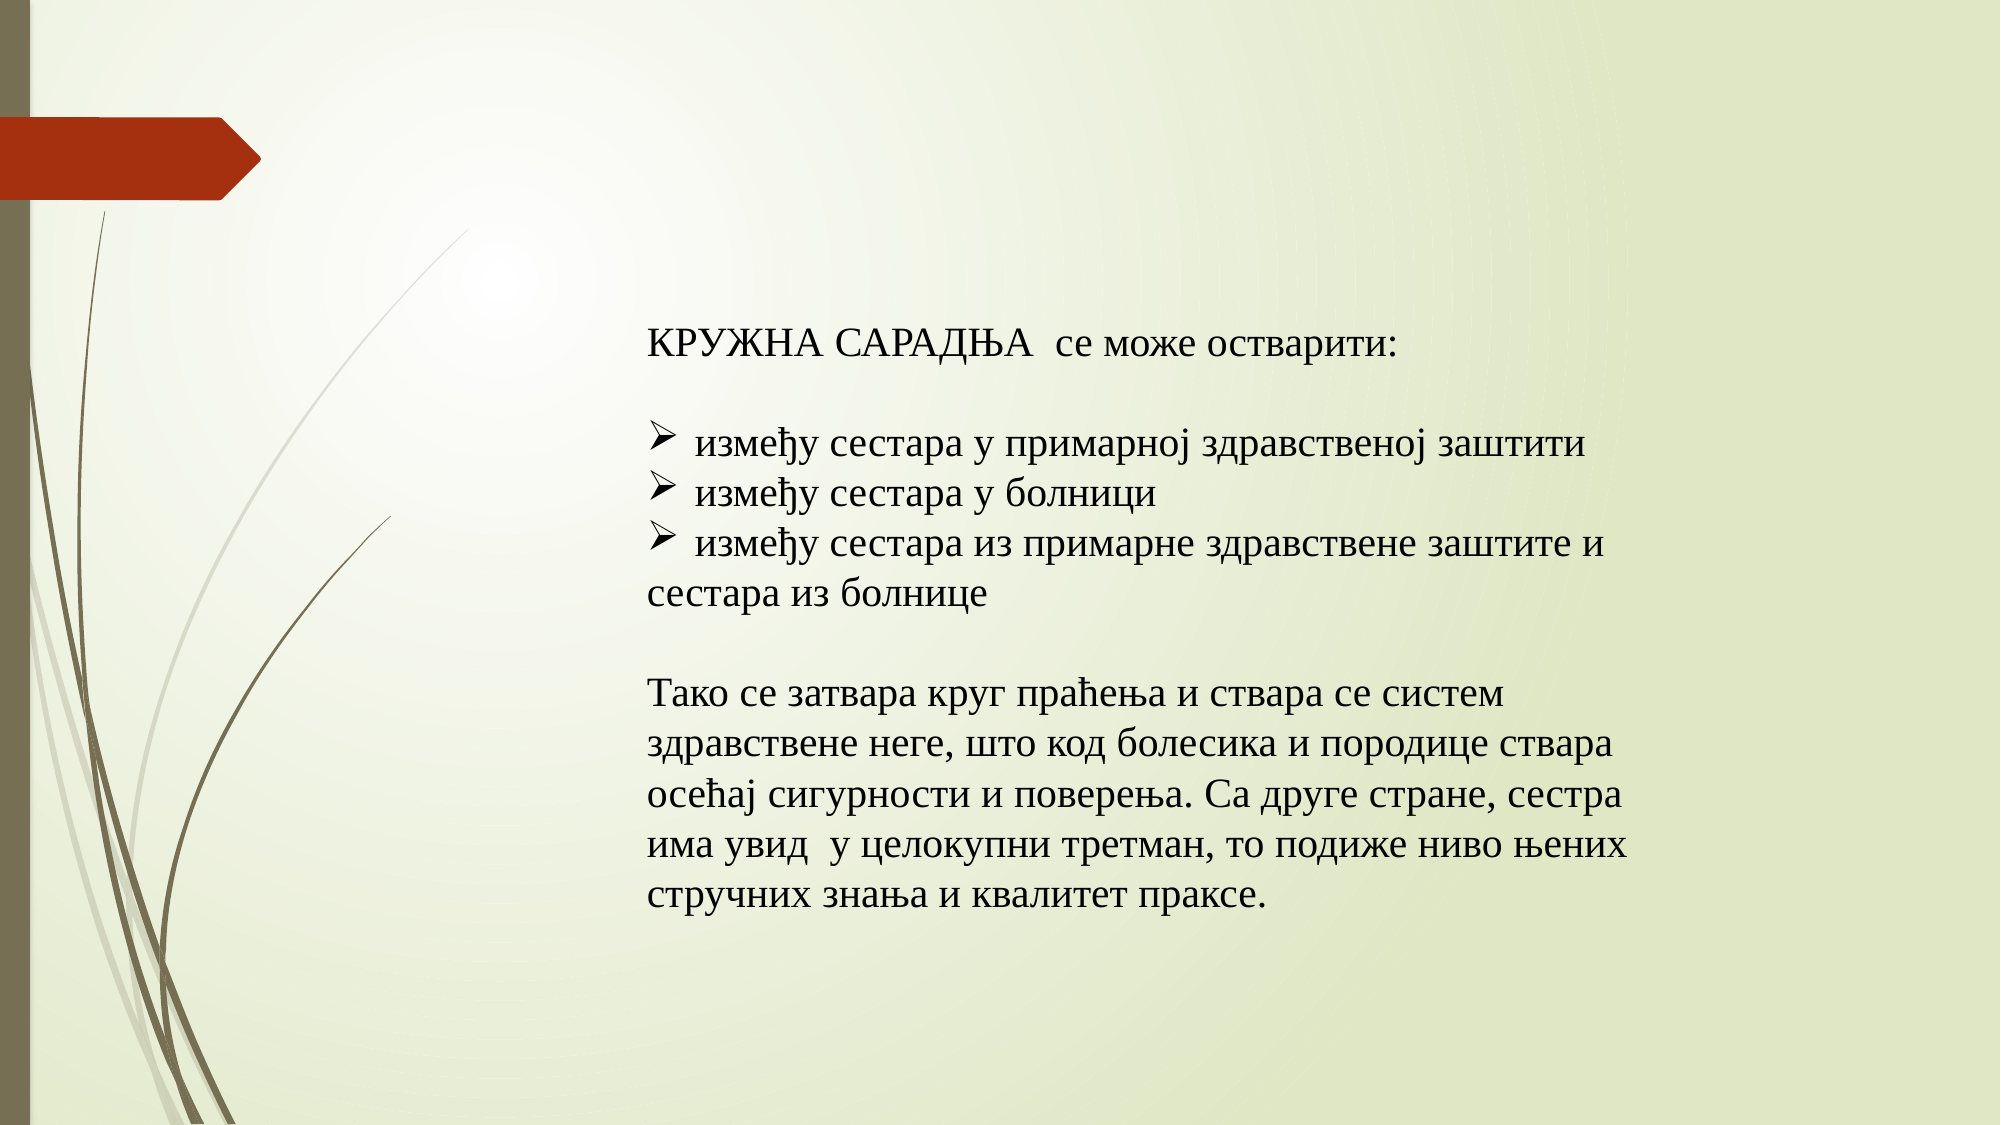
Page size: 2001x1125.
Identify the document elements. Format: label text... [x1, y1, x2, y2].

text_box КРУЖНА САРАДЊА се може остварити: између сестара у примарној здравственој заштити између сестара у болници између сестара из примарне здравствене заштите и сестара из болнице Тако се затвара круг праћења и ствара се систем здравствене неге, што код болесика и породице ствара осећај сигурности и поверења. Са друге стране, сестра има увид у целокупни третман, то подиже ниво њених стручних знања и квалитет праксе. [332, 140, 1688, 1090]
